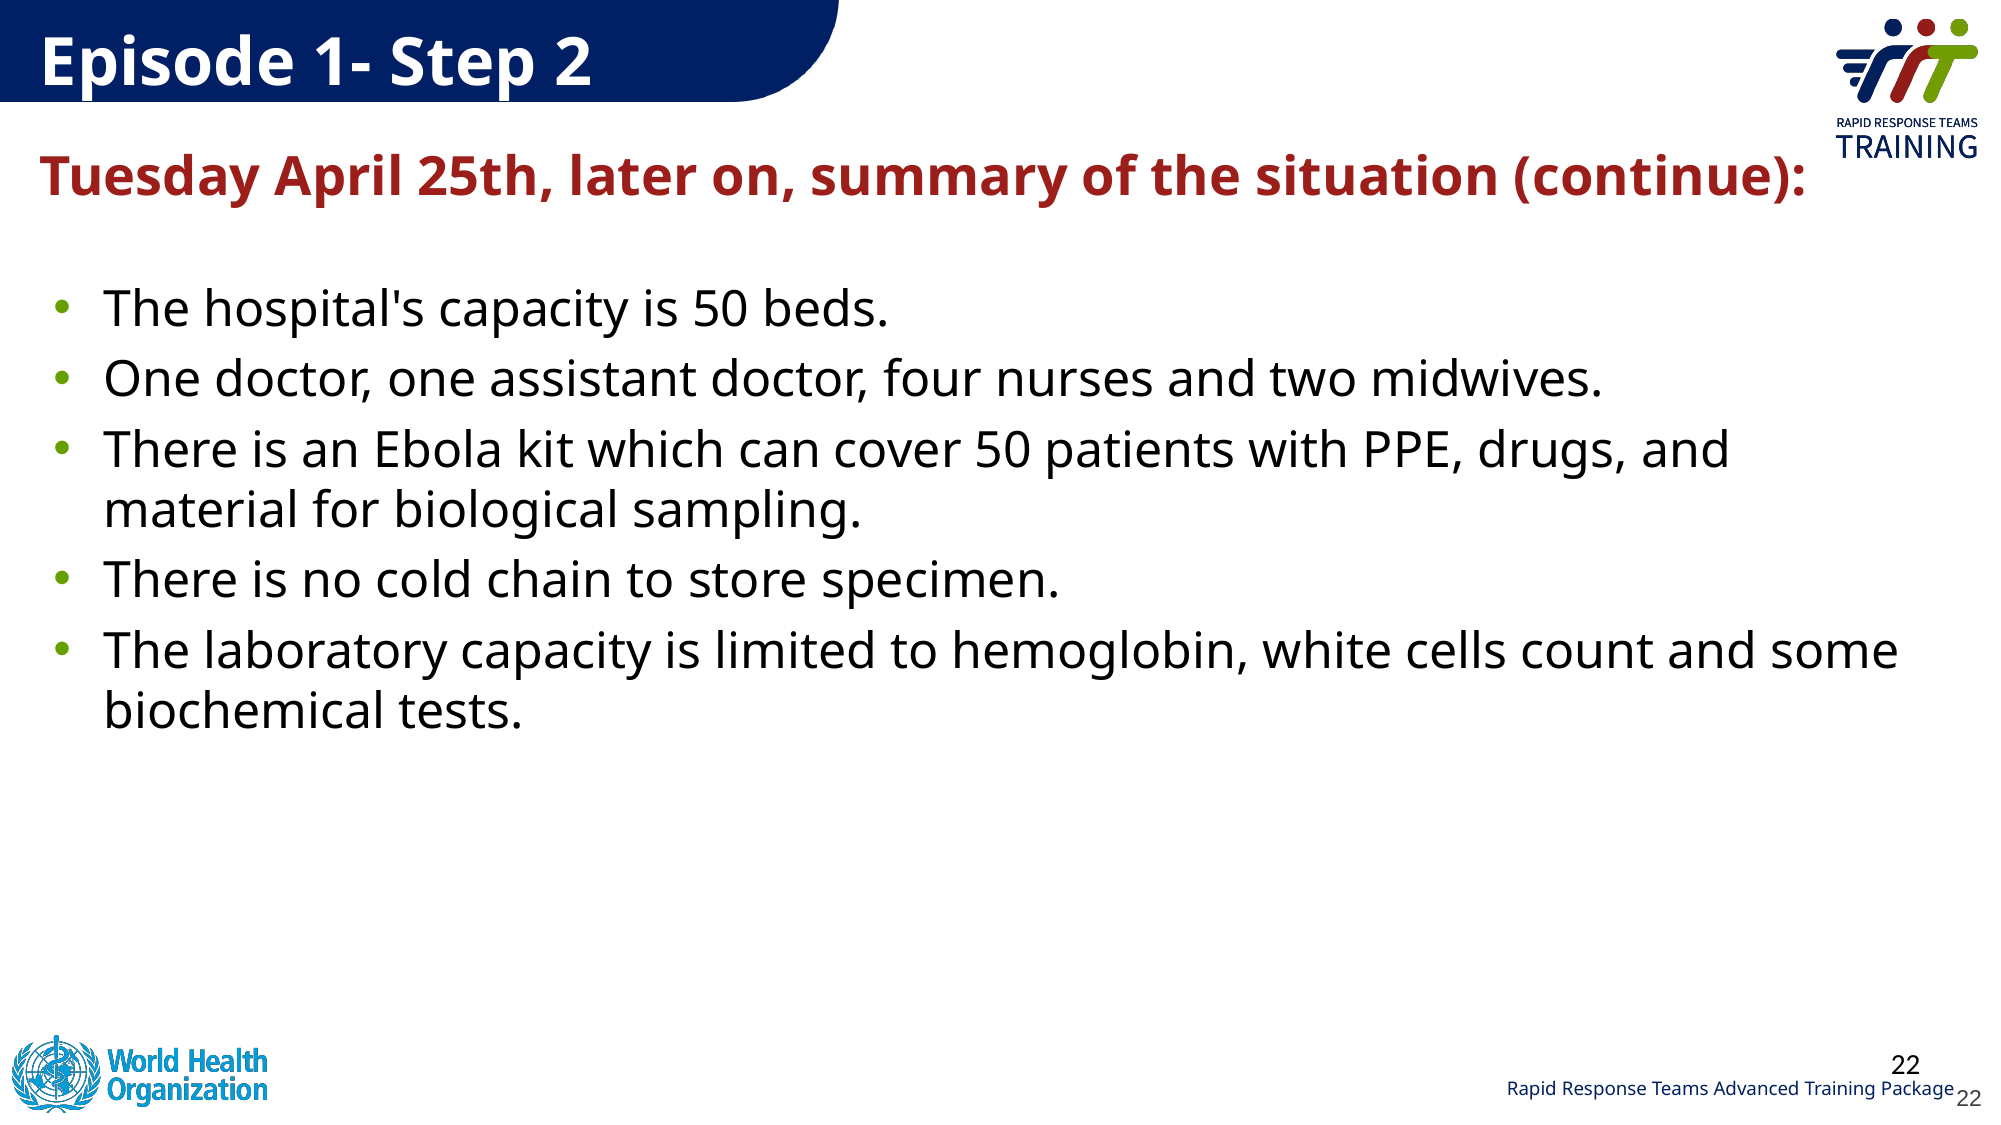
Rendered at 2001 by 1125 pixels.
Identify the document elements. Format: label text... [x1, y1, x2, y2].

picture [24, 1054, 36, 1087]
picture [1835, 19, 1978, 167]
text_box Tuesday April 25th, later on, summary of the situation (continue): [36, 145, 1839, 208]
picture [22, 1062, 26, 1077]
picture [46, 1056, 54, 1062]
picture [50, 1108, 62, 1113]
picture [30, 1083, 37, 1091]
text_box The hospital's capacity is 50 beds. One doctor, one assistant doctor, four nurses and two midwives. There is an Ebola kit which can cover 50 patients with PPE, drugs, and material for biological sampling. There is no cold chain to store specimen. The laboratory capacity is limited to hemoglobin, white cells count and some biochemical tests. [53, 273, 1930, 804]
picture [34, 1054, 43, 1078]
picture [40, 1062, 47, 1070]
title Episode 1- Step 2 [36, 6, 901, 145]
picture [59, 1035, 267, 1113]
picture [12, 1035, 54, 1068]
picture [12, 1083, 48, 1113]
picture [71, 1053, 90, 1091]
slide_number 22 [1882, 1037, 1930, 1092]
picture [36, 1088, 78, 1105]
picture [0, 0, 839, 102]
